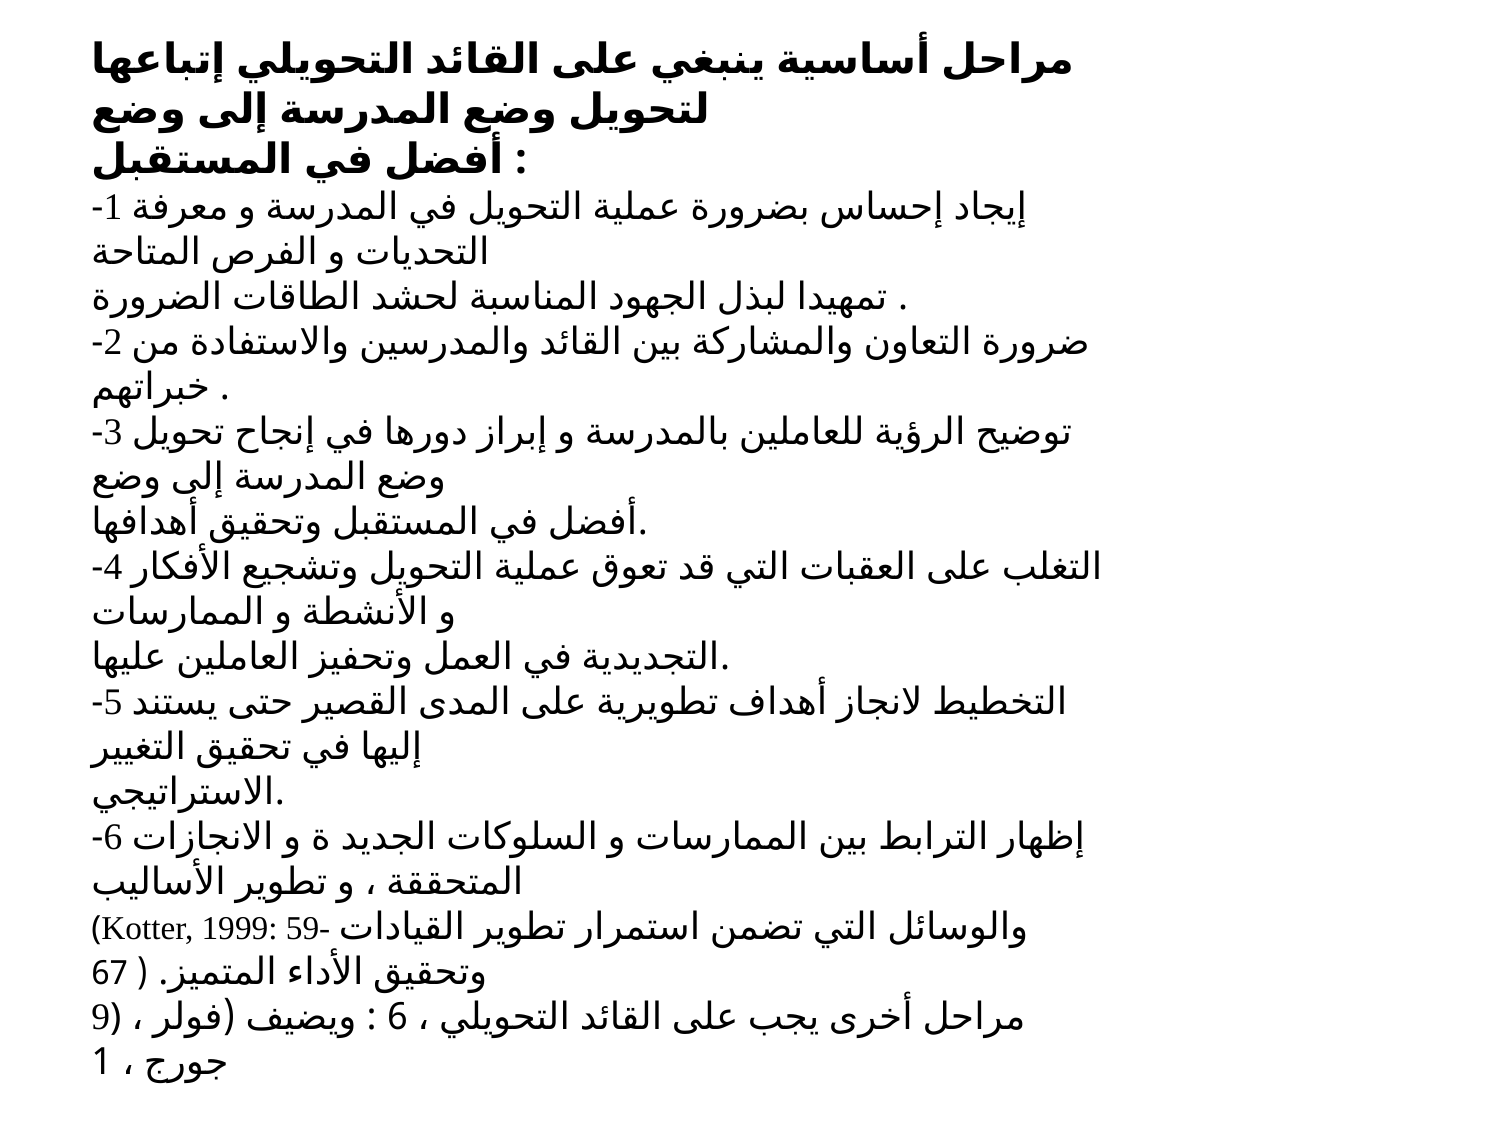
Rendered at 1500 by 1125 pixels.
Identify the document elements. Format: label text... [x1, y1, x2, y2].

text_box مراحل أساسية ينبغي على القائد التحويلي إتباعها لتحويل وضع المدرسة إلى وضع أفضل في المستقبل : -1 إيجاد إحساس بضرورة عملية التحويل في المدرسة و معرفة التحديات و الفرص المتاحة تمهيدا لبذل الجهود المناسبة لحشد الطاقات الضرورة . -2 ضرورة التعاون والمشاركة بين القائد والمدرسين والاستفادة من خبراتهم . -3 توضيح الرؤية للعاملين بالمدرسة و إبراز دورها في إنجاح تحويل وضع المدرسة إلى وضع أفضل في المستقبل وتحقيق أهدافها. -4 التغلب على العقبات التي قد تعوق عملية التحويل وتشجيع الأفكار و الأنشطة و الممارسات التجديدية في العمل وتحفيز العاملين عليها. -5 التخطيط لانجاز أهداف تطويرية على المدى القصير حتى يستند إليها في تحقيق التغيير الاستراتيجي. -6 إظهار الترابط بين الممارسات و السلوكات الجديد ة و الانجازات المتحققة ، و تطوير الأساليب (Kotter, 1999: 59- والوسائل التي تضمن استمرار تطوير القيادات وتحقيق الأداء المتميز. ( 67 9) مراحل أخرى يجب على القائد التحويلي ، 6 : ويضيف (فولر ، جورج ، 1 [76, 24, 1125, 1090]
